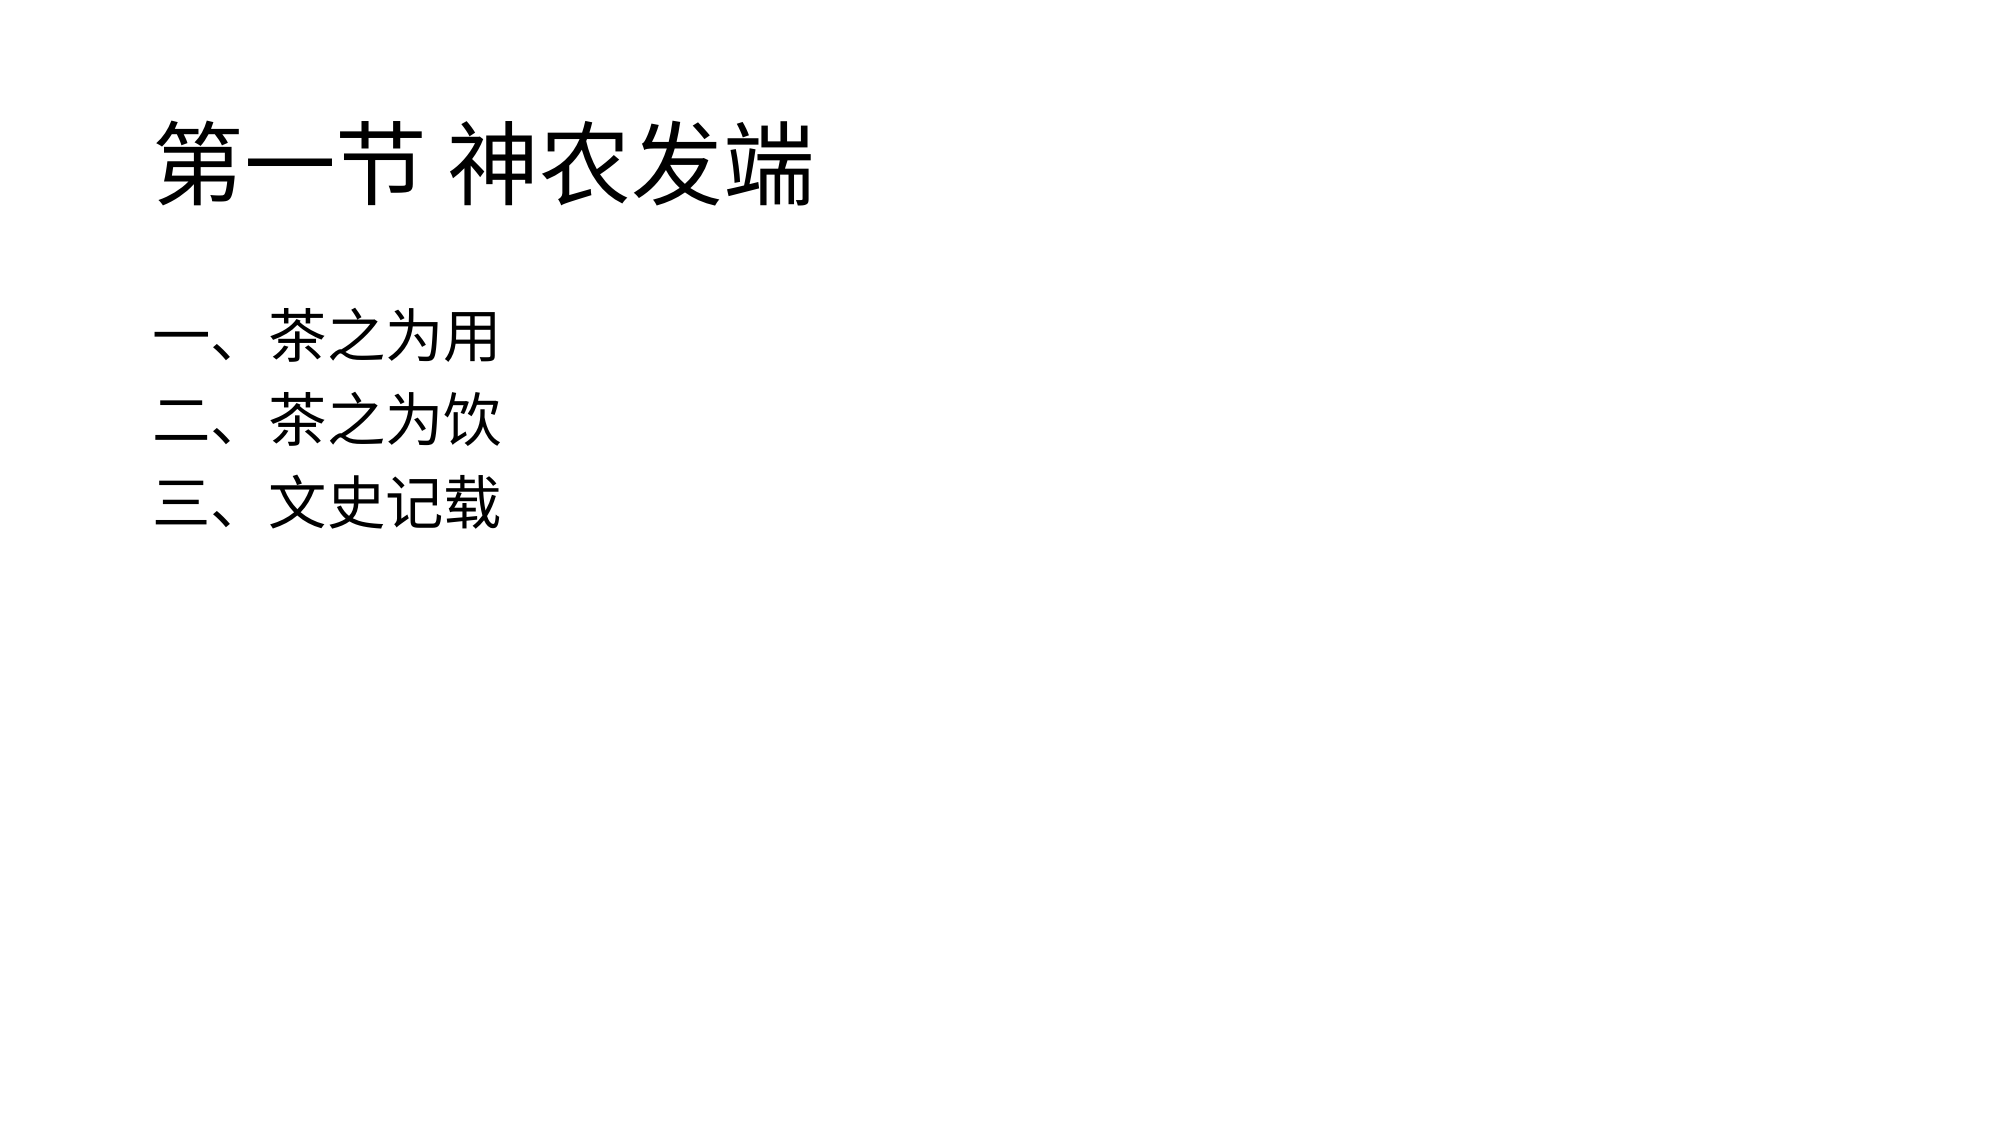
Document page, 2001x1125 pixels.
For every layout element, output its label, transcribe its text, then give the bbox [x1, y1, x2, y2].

list 一、茶之为用 二、茶之为饮 三、文史记载 [137, 299, 1863, 1014]
title 第一节 神农发端 [137, 59, 1863, 278]
